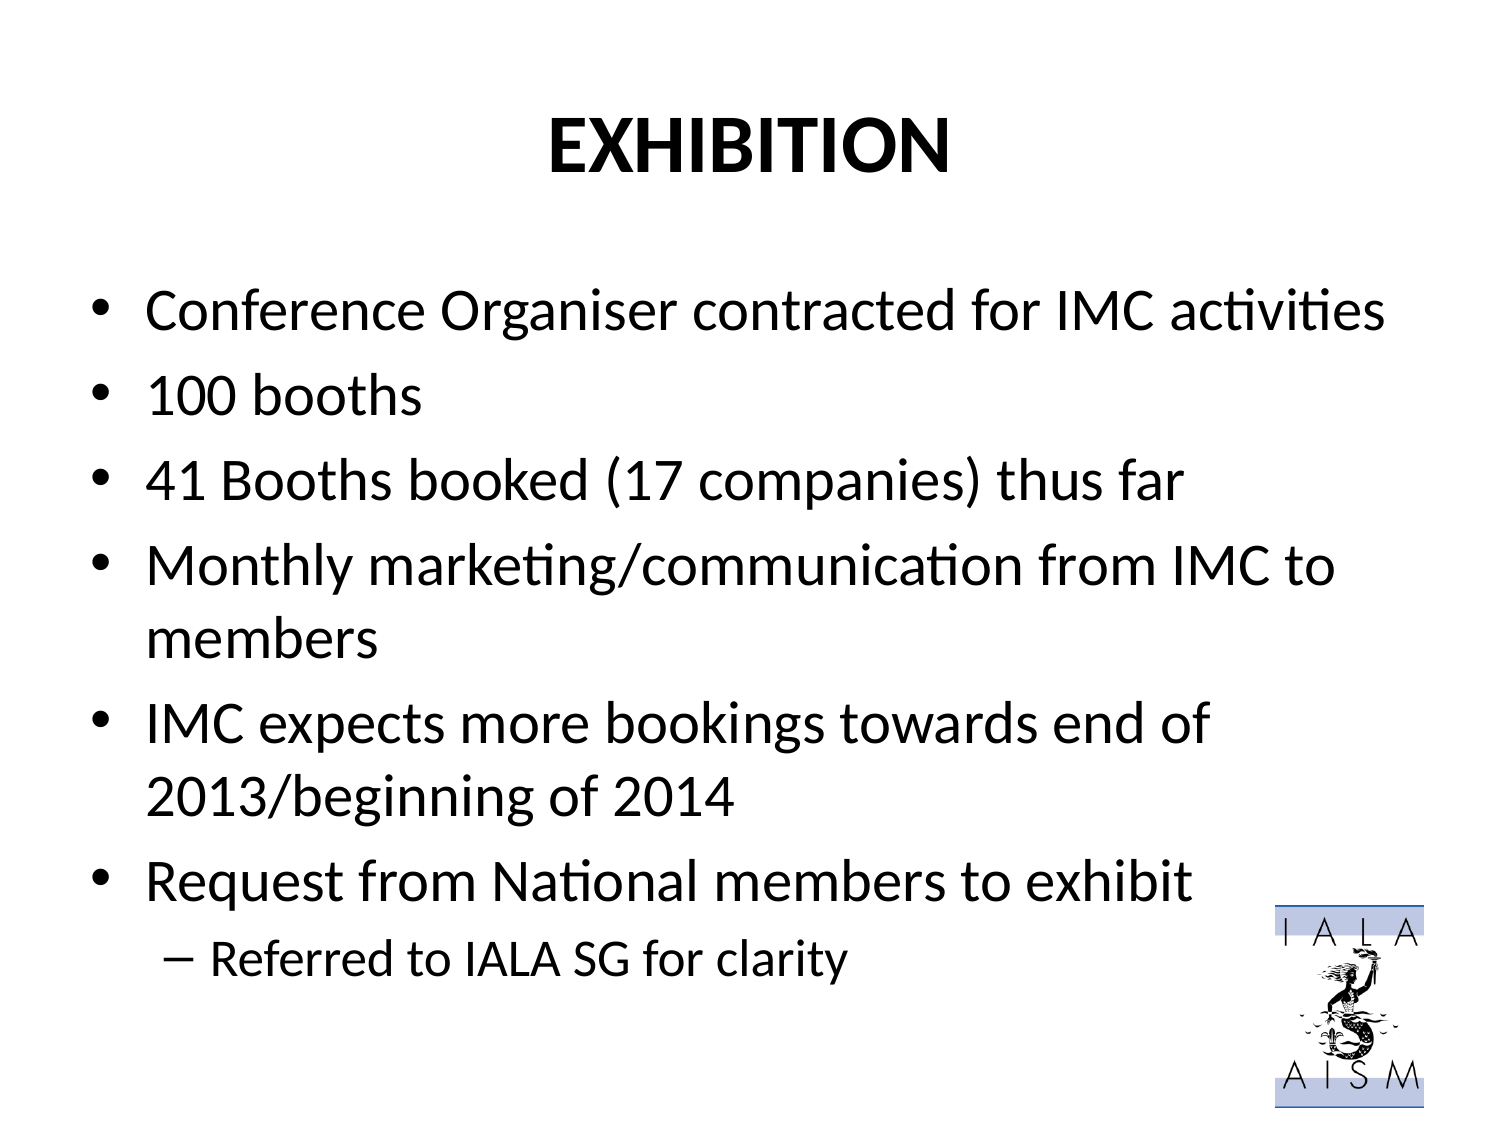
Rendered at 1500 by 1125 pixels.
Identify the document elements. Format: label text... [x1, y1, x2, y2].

title EXHIBITION [75, 45, 1425, 233]
picture [1275, 1005, 1424, 1108]
list Conference Organiser contracted for IMC activities 100 booths 41 Booths booked (17 companies) thus far Monthly marketing/communication from IMC to members IMC expects more bookings towards end of 2013/beginning of 2014 Request from National members to exhibit Referred to IALA SG for clarity [75, 262, 1425, 1005]
